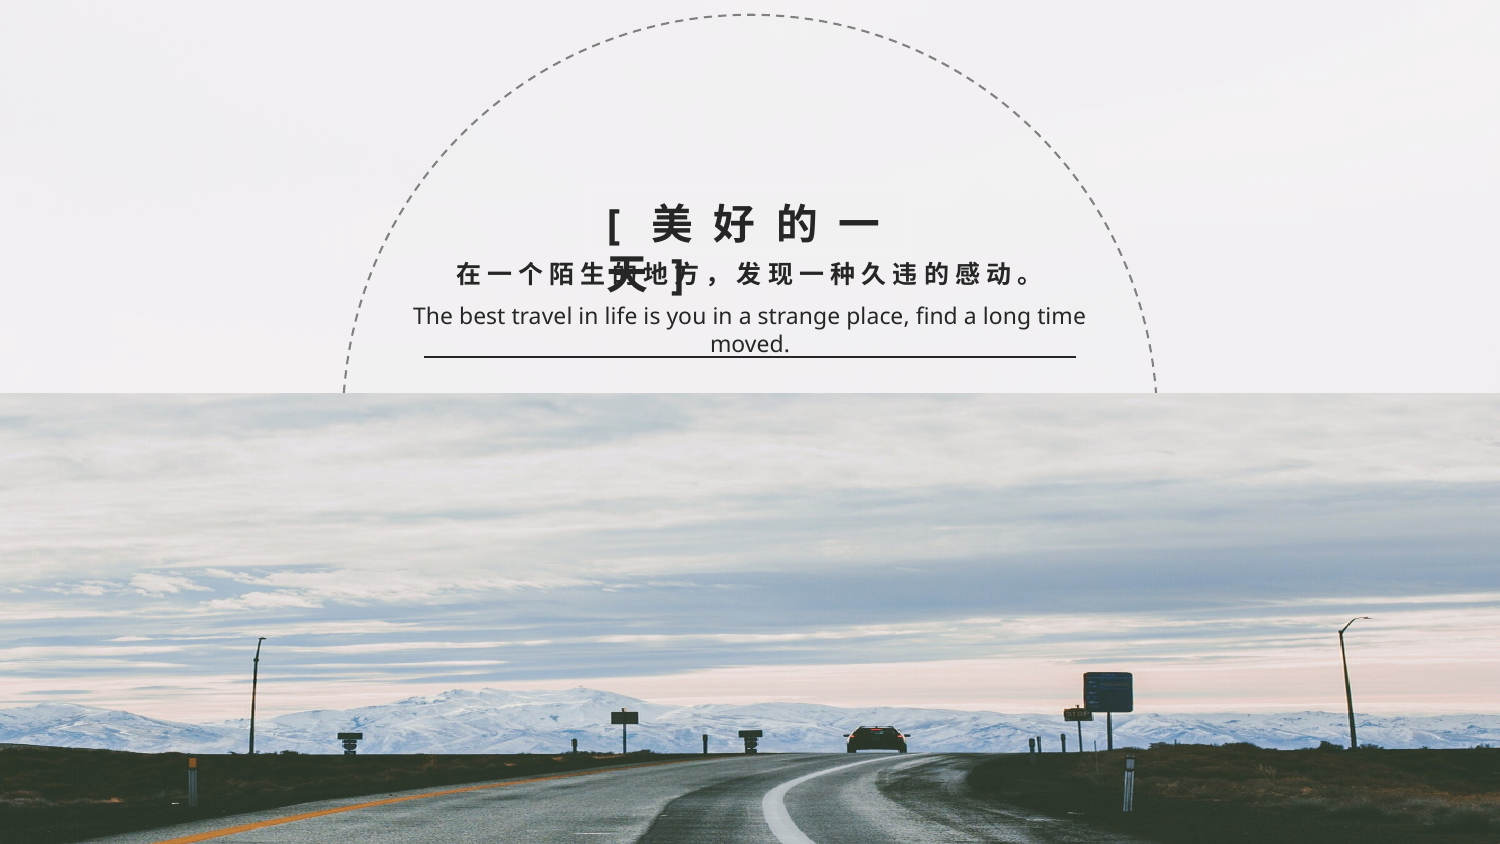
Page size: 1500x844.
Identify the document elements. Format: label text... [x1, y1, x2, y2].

text_box [342, 13, 1158, 393]
text_box [0, 393, 1500, 844]
text_box [美好的一天] [591, 190, 908, 251]
text_box The best travel in life is you in a strange place, find a long time moved. [390, 294, 1110, 365]
text_box 在一个陌生的地方，发现一种久违的感动。 [391, 251, 1109, 296]
